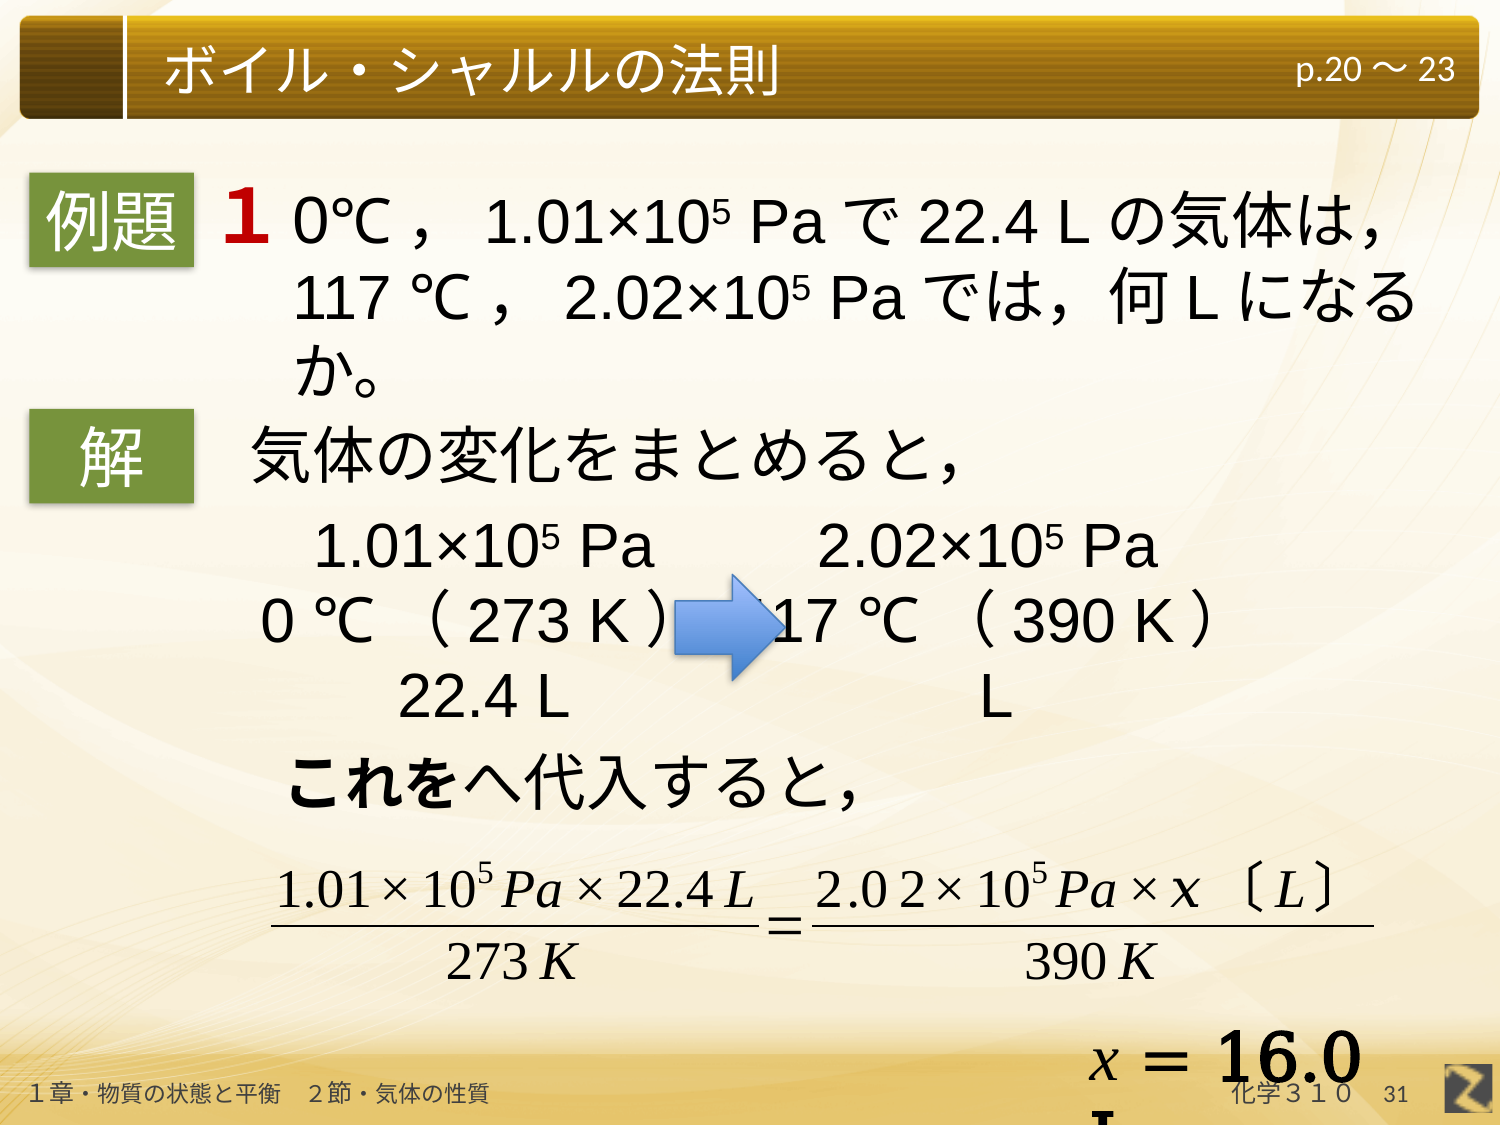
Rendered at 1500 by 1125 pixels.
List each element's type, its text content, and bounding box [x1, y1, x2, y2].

text_box 例題 [29, 172, 195, 268]
text_box 気体の変化をまとめると， [234, 408, 1012, 499]
text_box 1.01×105 Pa 0 ℃（273 K） 22.4 L [245, 499, 723, 738]
text_box x = 16.0 L [1074, 1006, 1396, 1125]
text_box [674, 573, 786, 682]
slide_number 31 [1396, 1070, 1436, 1118]
picture [0, 0, 1500, 1125]
text_box 解 [29, 408, 195, 504]
text_box １ [194, 160, 289, 266]
text_box 0℃，1.01×105 Paで22.4 Lの気体は， 117 ℃，2.02×105 Paでは，何Lになるか。 [277, 169, 1477, 415]
